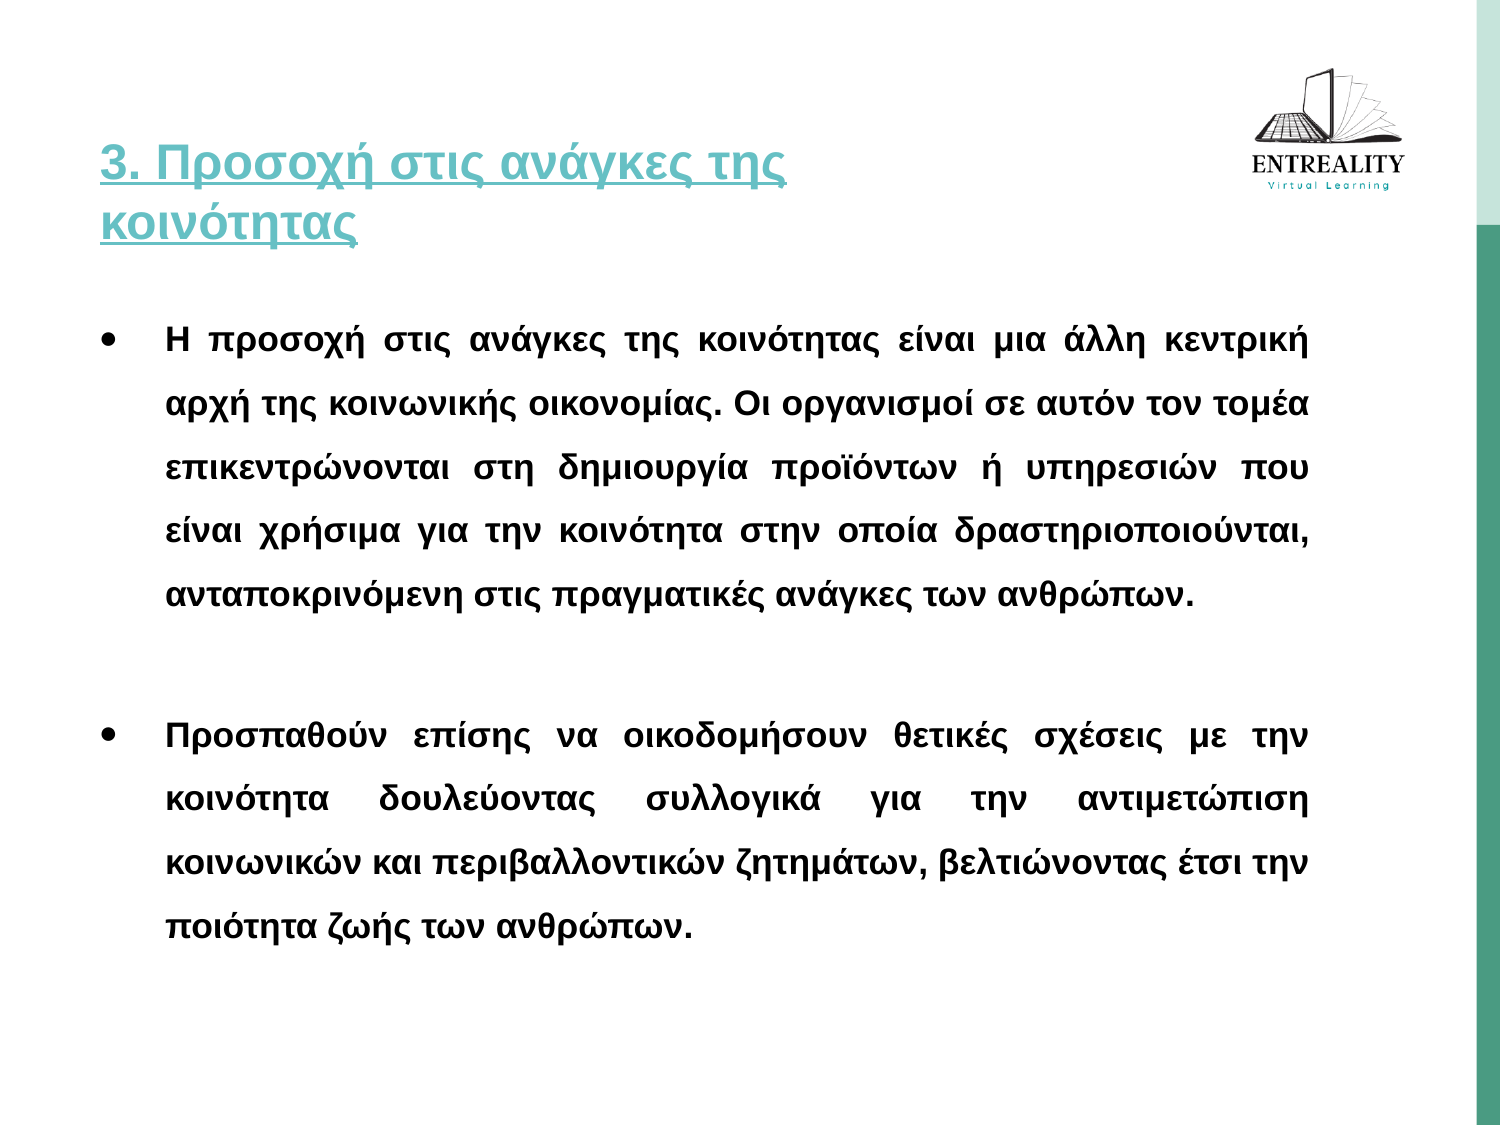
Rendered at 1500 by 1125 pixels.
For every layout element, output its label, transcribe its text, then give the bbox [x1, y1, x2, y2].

picture [1198, 0, 1458, 259]
title 3. Προσοχή στις ανάγκες της κοινότητας [84, 31, 1035, 257]
list Η προσοχή στις ανάγκες της κοινότητας είναι μια άλλη κεντρική αρχή της κοινωνικής οικονομίας. Οι οργανισμοί σε αυτόν τον τομέα επικεντρώνονται στη δημιουργία προϊόντων ή υπηρεσιών που είναι χρήσιμα για την κοινότητα στην οποία δραστηριοποιούνται, ανταποκρινόμενη στις πραγματικές ανάγκες των ανθρώπων. Προσπαθούν επίσης να οικοδομήσουν θετικές σχέσεις με την κοινότητα δουλεύοντας συλλογικά για την αντιμετώπιση κοινωνικών και περιβαλλοντικών ζητημάτων, βελτιώνοντας έτσι την ποιότητα ζωής των ανθρώπων. [75, 287, 1325, 1005]
